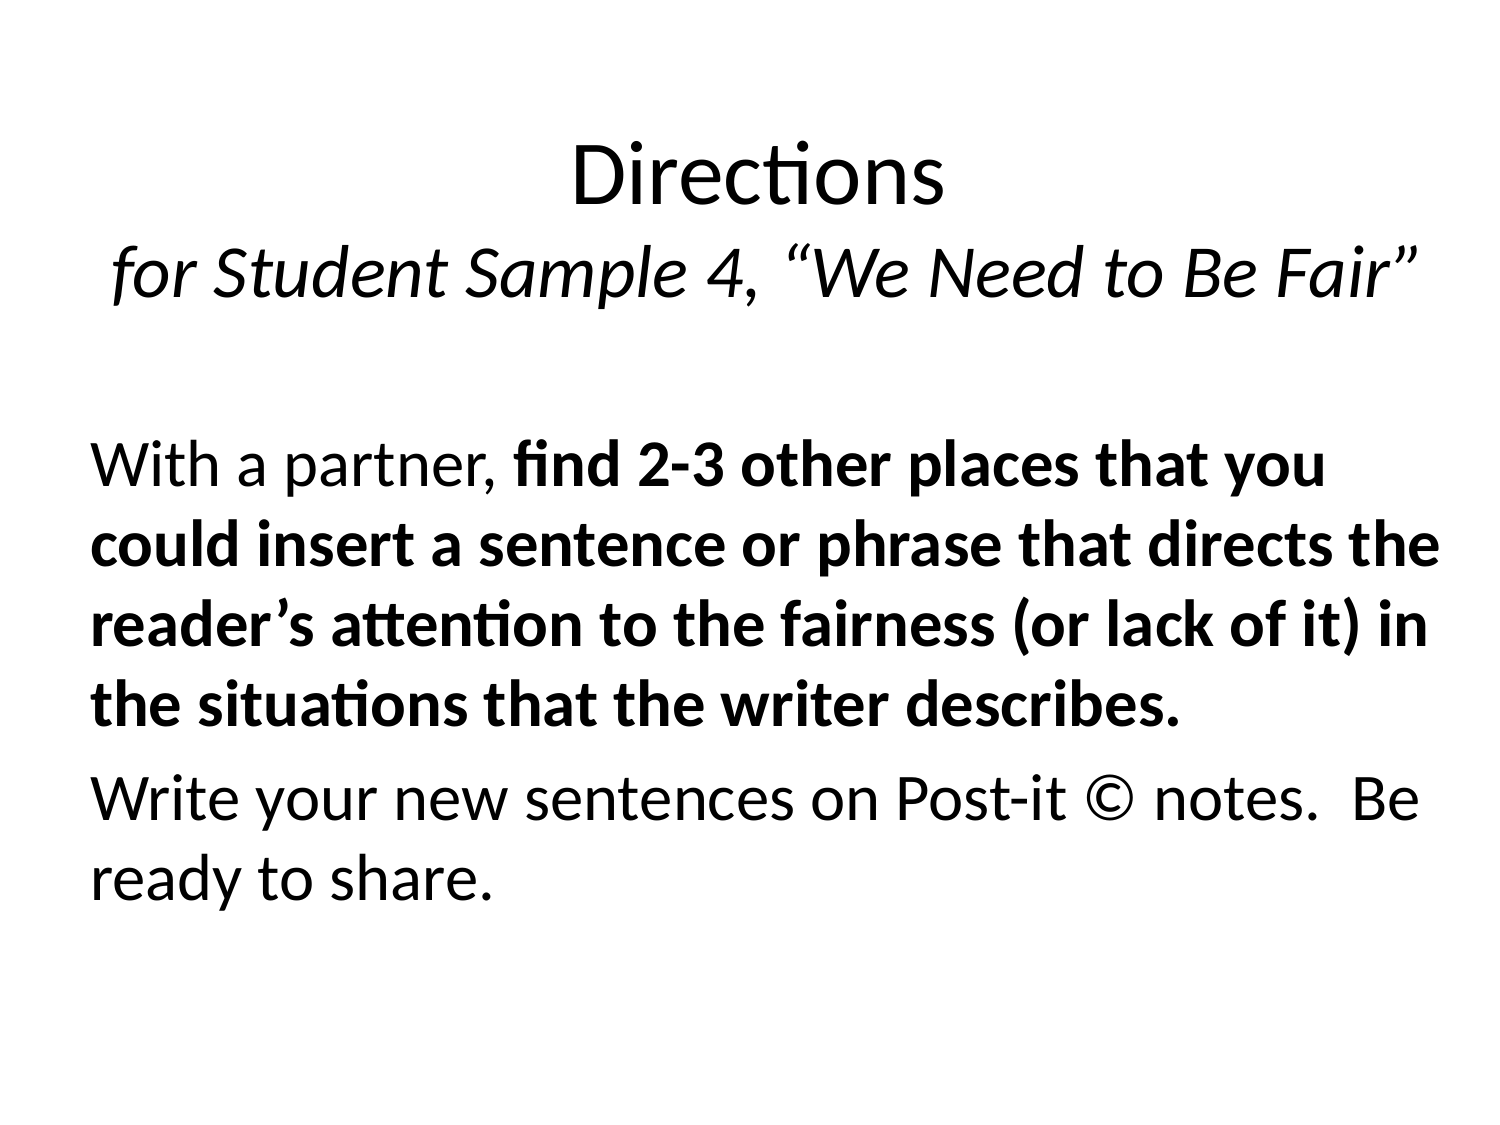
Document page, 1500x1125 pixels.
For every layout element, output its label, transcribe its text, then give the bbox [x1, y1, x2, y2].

subtitle With a partner, find 2-3 other places that you could insert a sentence or phrase that directs the reader’s attention to the fairness (or lack of it) in the situations that the writer describes. Write your new sentences on Post-it © notes. Be ready to share. [75, 412, 1463, 1063]
title Directions for Student Sample 4, “We Need to Be Fair” [50, 75, 1488, 350]
